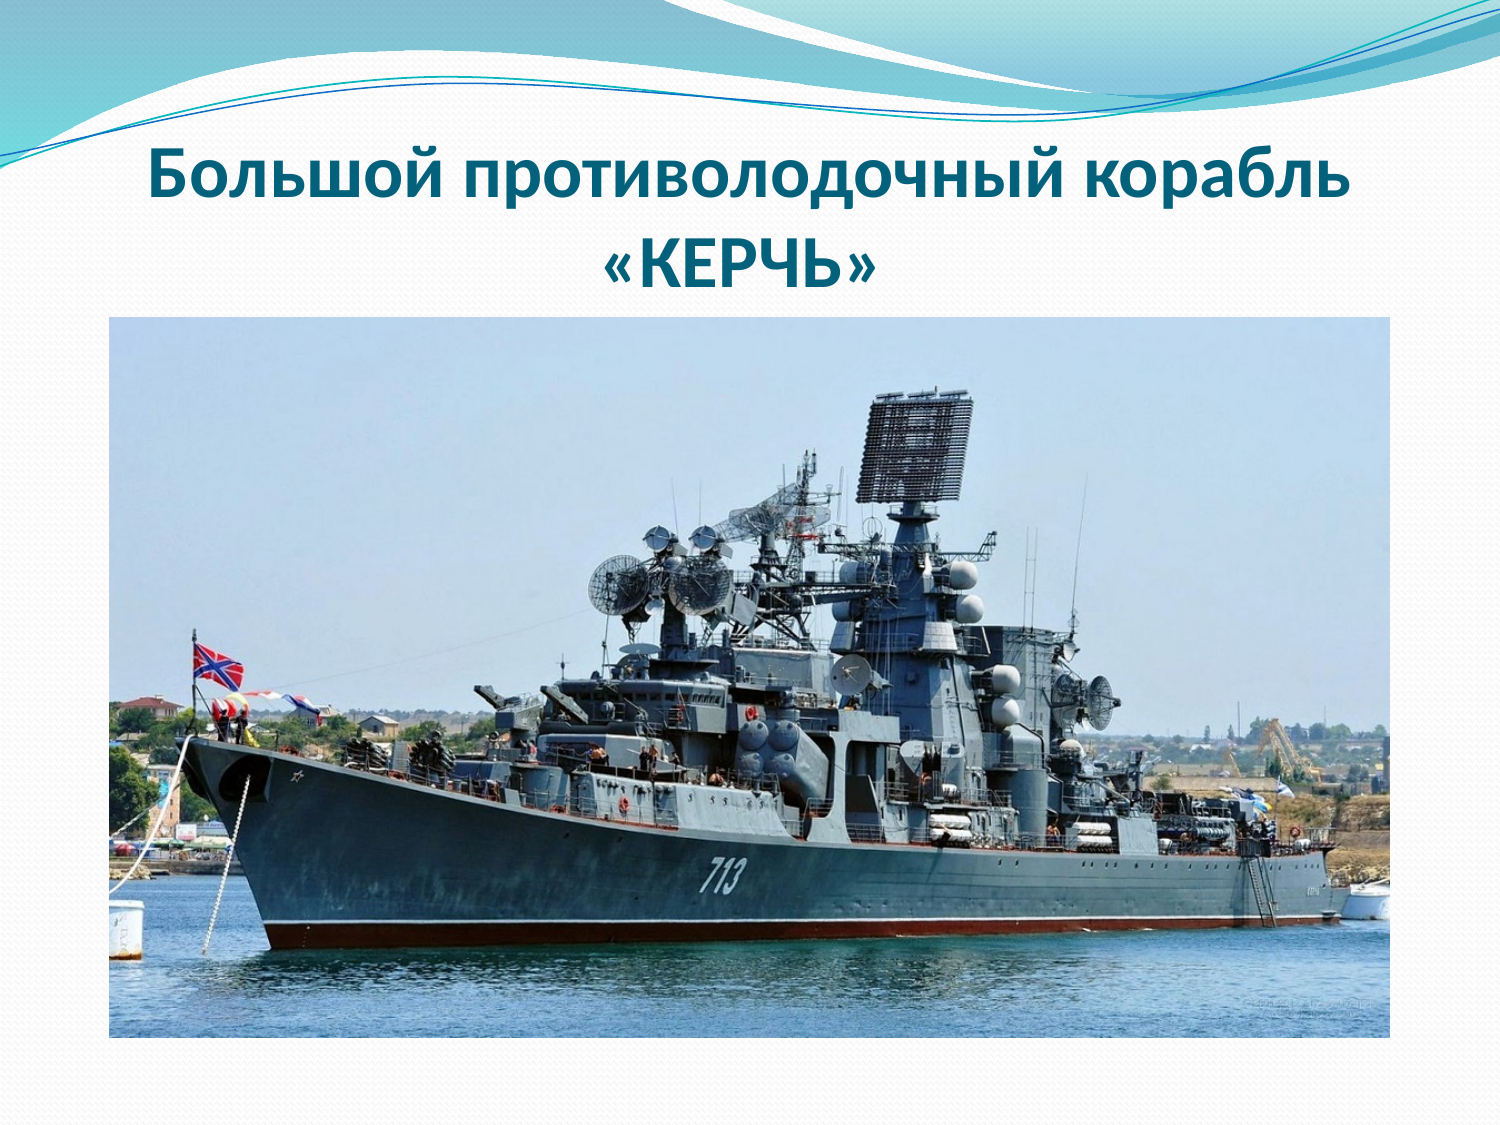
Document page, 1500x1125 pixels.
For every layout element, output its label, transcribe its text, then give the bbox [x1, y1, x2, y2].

title Большой противолодочный корабль «КЕРЧЬ» [75, 115, 1425, 303]
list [109, 317, 1391, 1038]
